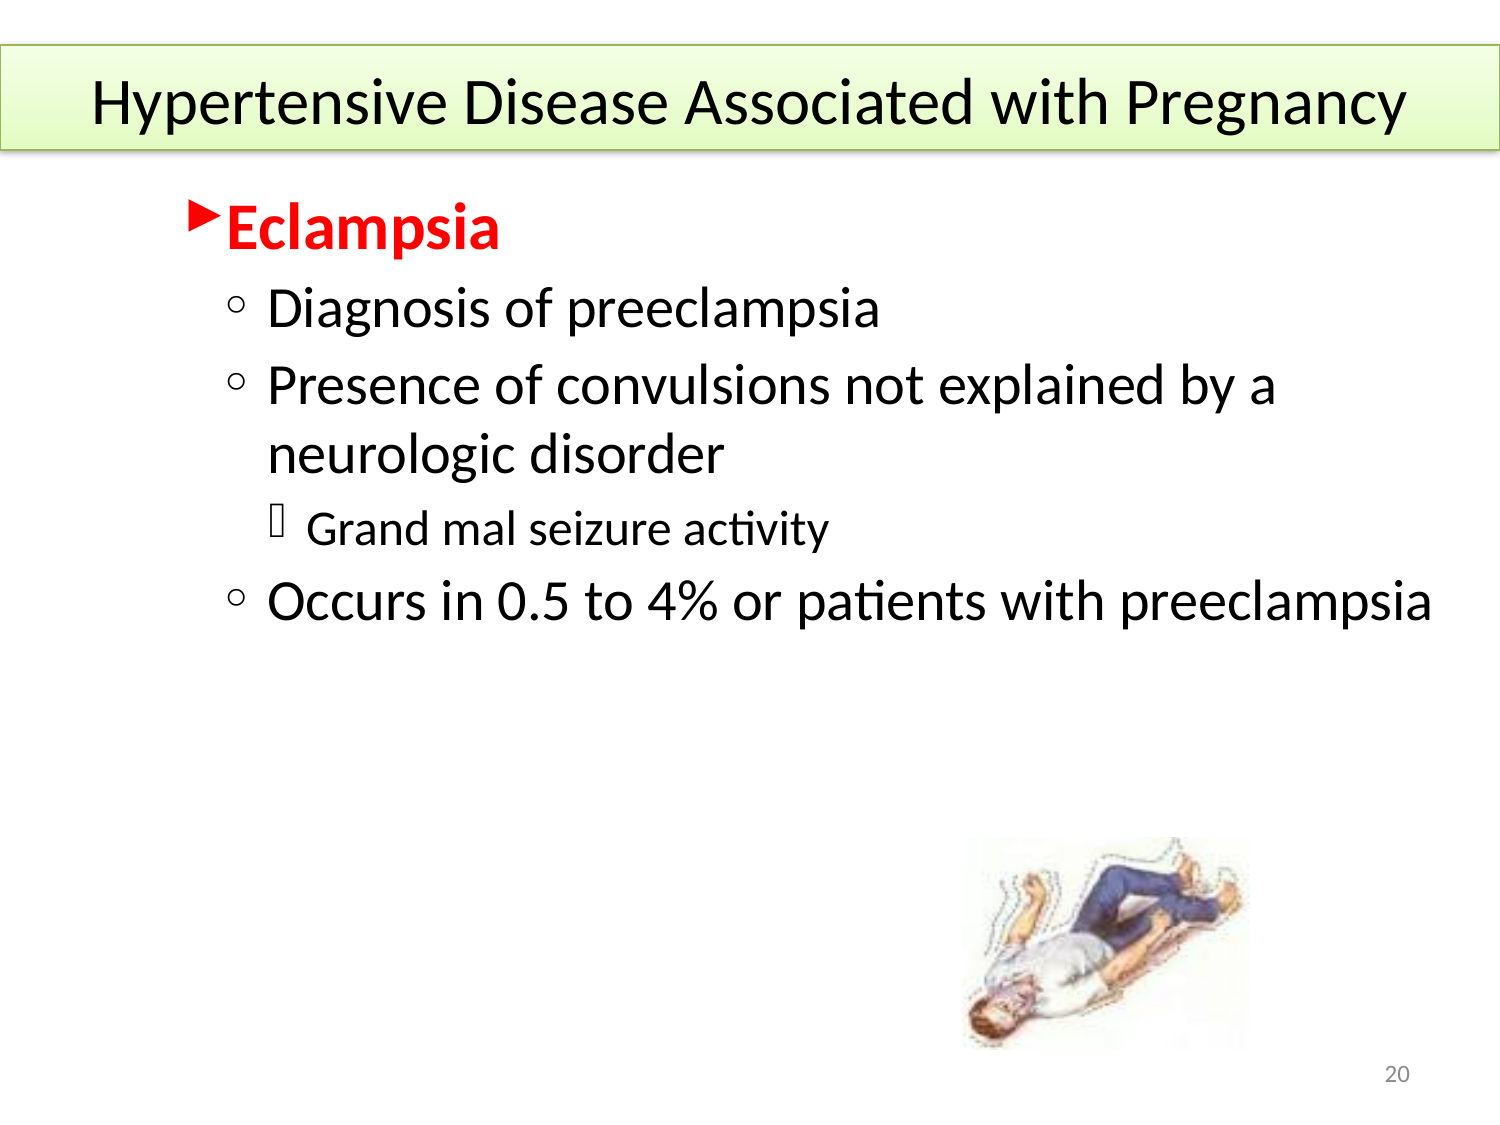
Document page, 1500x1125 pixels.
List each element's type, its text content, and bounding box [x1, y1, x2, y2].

slide_number 20 [1074, 1042, 1425, 1103]
list Eclampsia Diagnosis of preeclampsia Presence of convulsions not explained by a neurologic disorder Grand mal seizure activity Occurs in 0.5 to 4% or patients with preeclampsia [150, 174, 1500, 918]
picture [962, 837, 1251, 1051]
title Hypertensive Disease Associated with Pregnancy [0, 44, 1500, 151]
